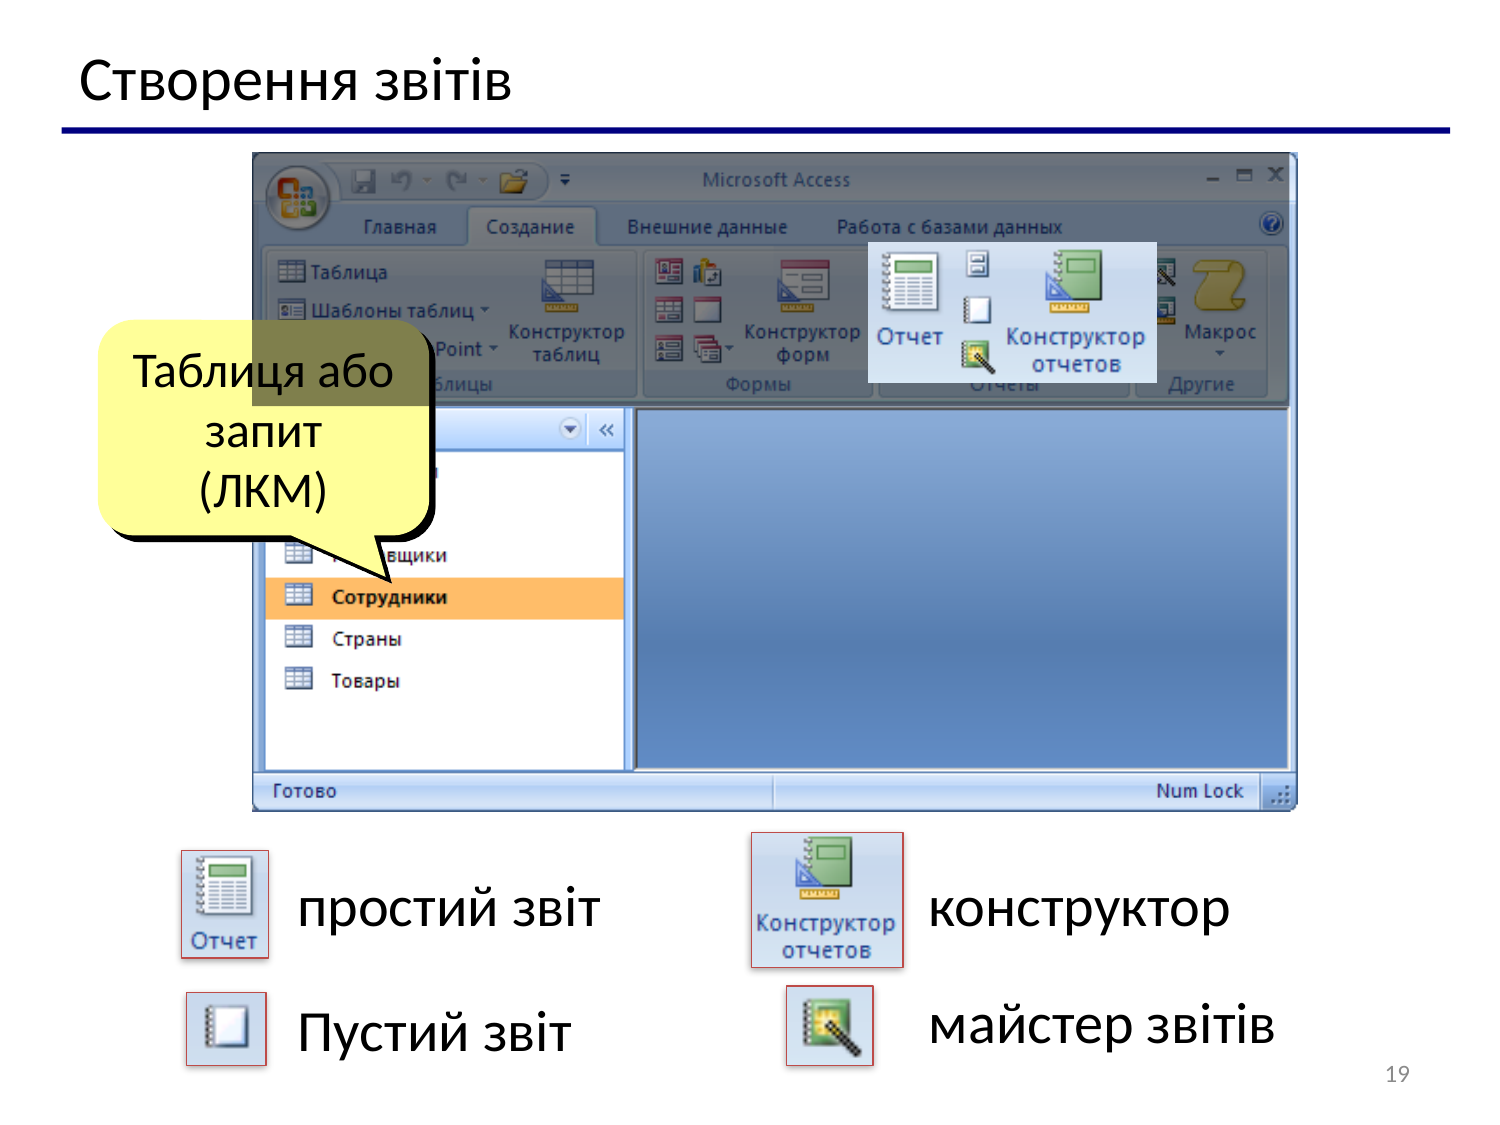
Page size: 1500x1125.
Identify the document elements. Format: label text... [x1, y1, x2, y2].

picture [787, 986, 873, 1065]
text_box Пустий звіт [282, 985, 711, 1075]
text_box Таблиця або запит (ЛКМ) [97, 319, 247, 536]
text_box простий звіт [282, 860, 711, 950]
text_box конструктор [913, 860, 1342, 950]
picture [187, 992, 266, 1065]
picture [751, 833, 903, 967]
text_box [251, 151, 1290, 407]
picture [181, 850, 268, 958]
text_box Створення звітів [64, 31, 1401, 121]
picture [252, 152, 1299, 813]
slide_number 19 [1074, 1042, 1425, 1103]
text_box майстер звітів [913, 977, 1394, 1067]
